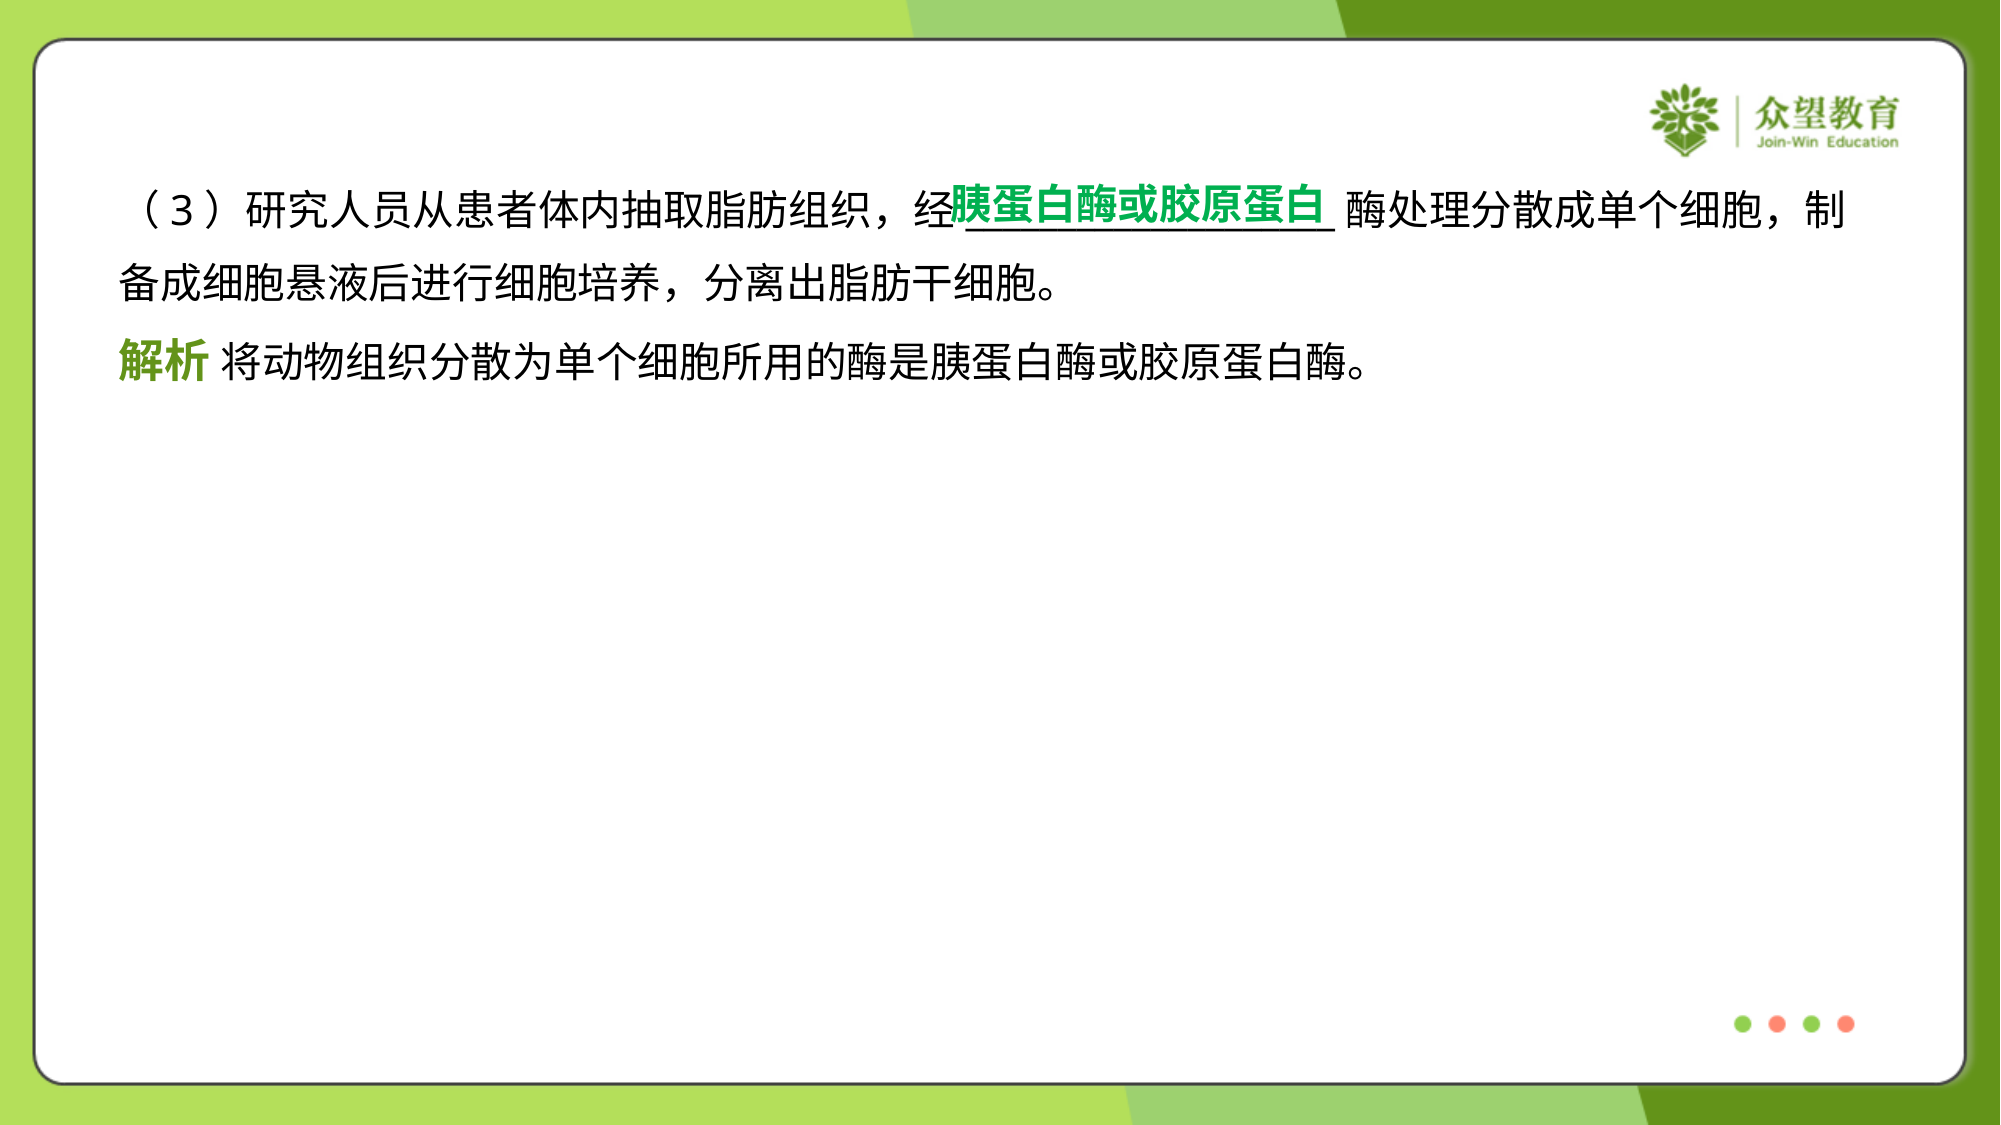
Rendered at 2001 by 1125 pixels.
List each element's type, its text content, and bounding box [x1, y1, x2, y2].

text_box （3）研究人员从患者体内抽取脂肪组织，经____________________酶处理分散成单个细胞，制 备成细胞悬液后进行细胞培养，分离出脂肪干细胞。 [118, 158, 1883, 300]
text_box 胰蛋白酶或胶原蛋白 [936, 152, 1342, 220]
picture [0, 0, 2000, 1125]
text_box 解析 将动物组织分散为单个细胞所用的酶是胰蛋白酶或胶原蛋白酶。 [118, 305, 1883, 378]
